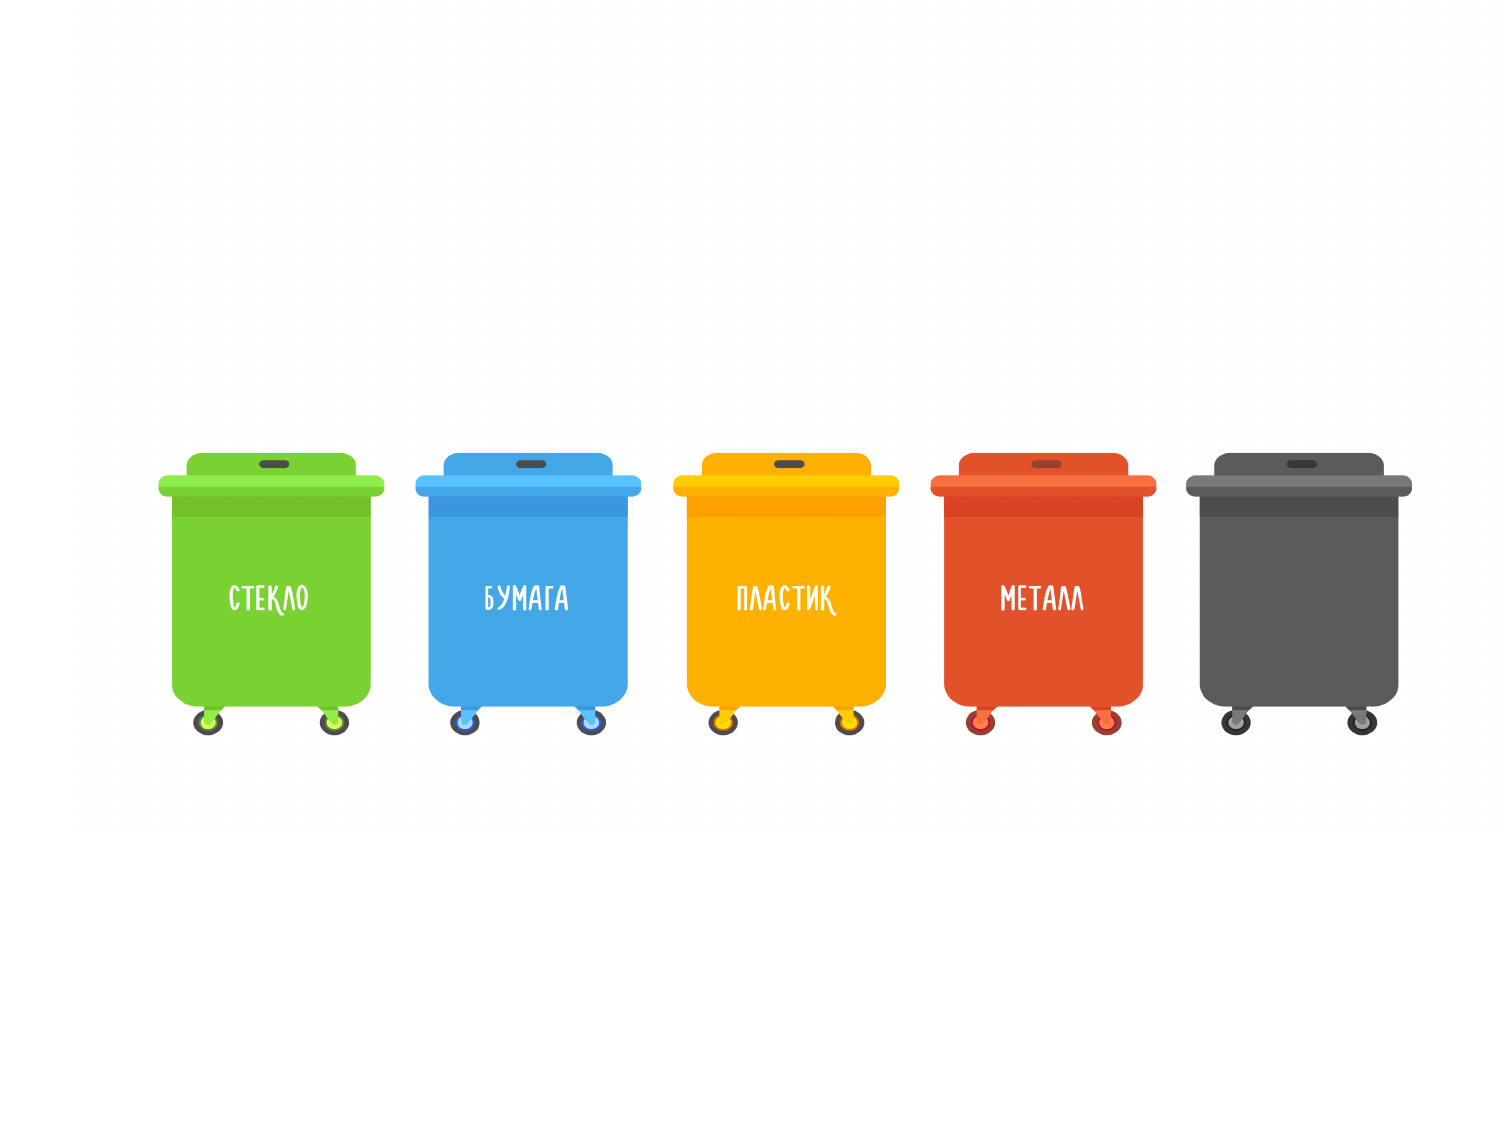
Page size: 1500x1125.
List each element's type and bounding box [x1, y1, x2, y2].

picture [70, 0, 1500, 834]
